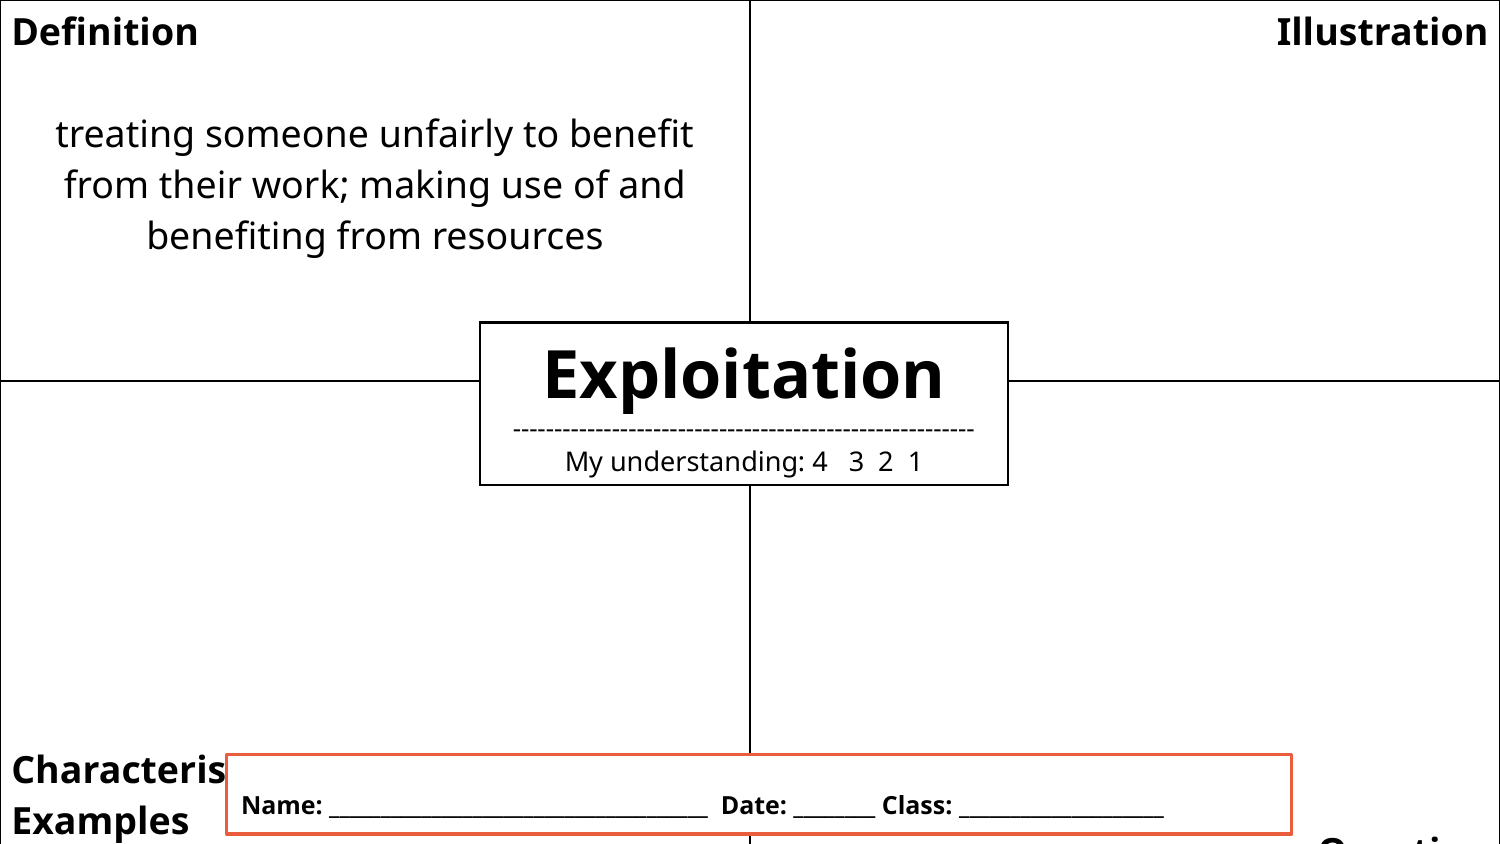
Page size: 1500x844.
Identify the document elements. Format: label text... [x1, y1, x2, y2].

text_box Exploitation -------------------------------------------------------- My understanding: 4 3 2 1 [480, 322, 1008, 486]
text_box Name: _____________________________________ Date: ________ Class: ____________________ [226, 754, 1292, 834]
table_header Definition treating someone unfairly to benefit from their work; making use of and benefiting from resources [1, 1, 749, 380]
table_cell Question [751, 382, 1499, 844]
table_header Illustration [751, 1, 1499, 380]
table_cell Characteristics/ Examples [1, 382, 749, 844]
